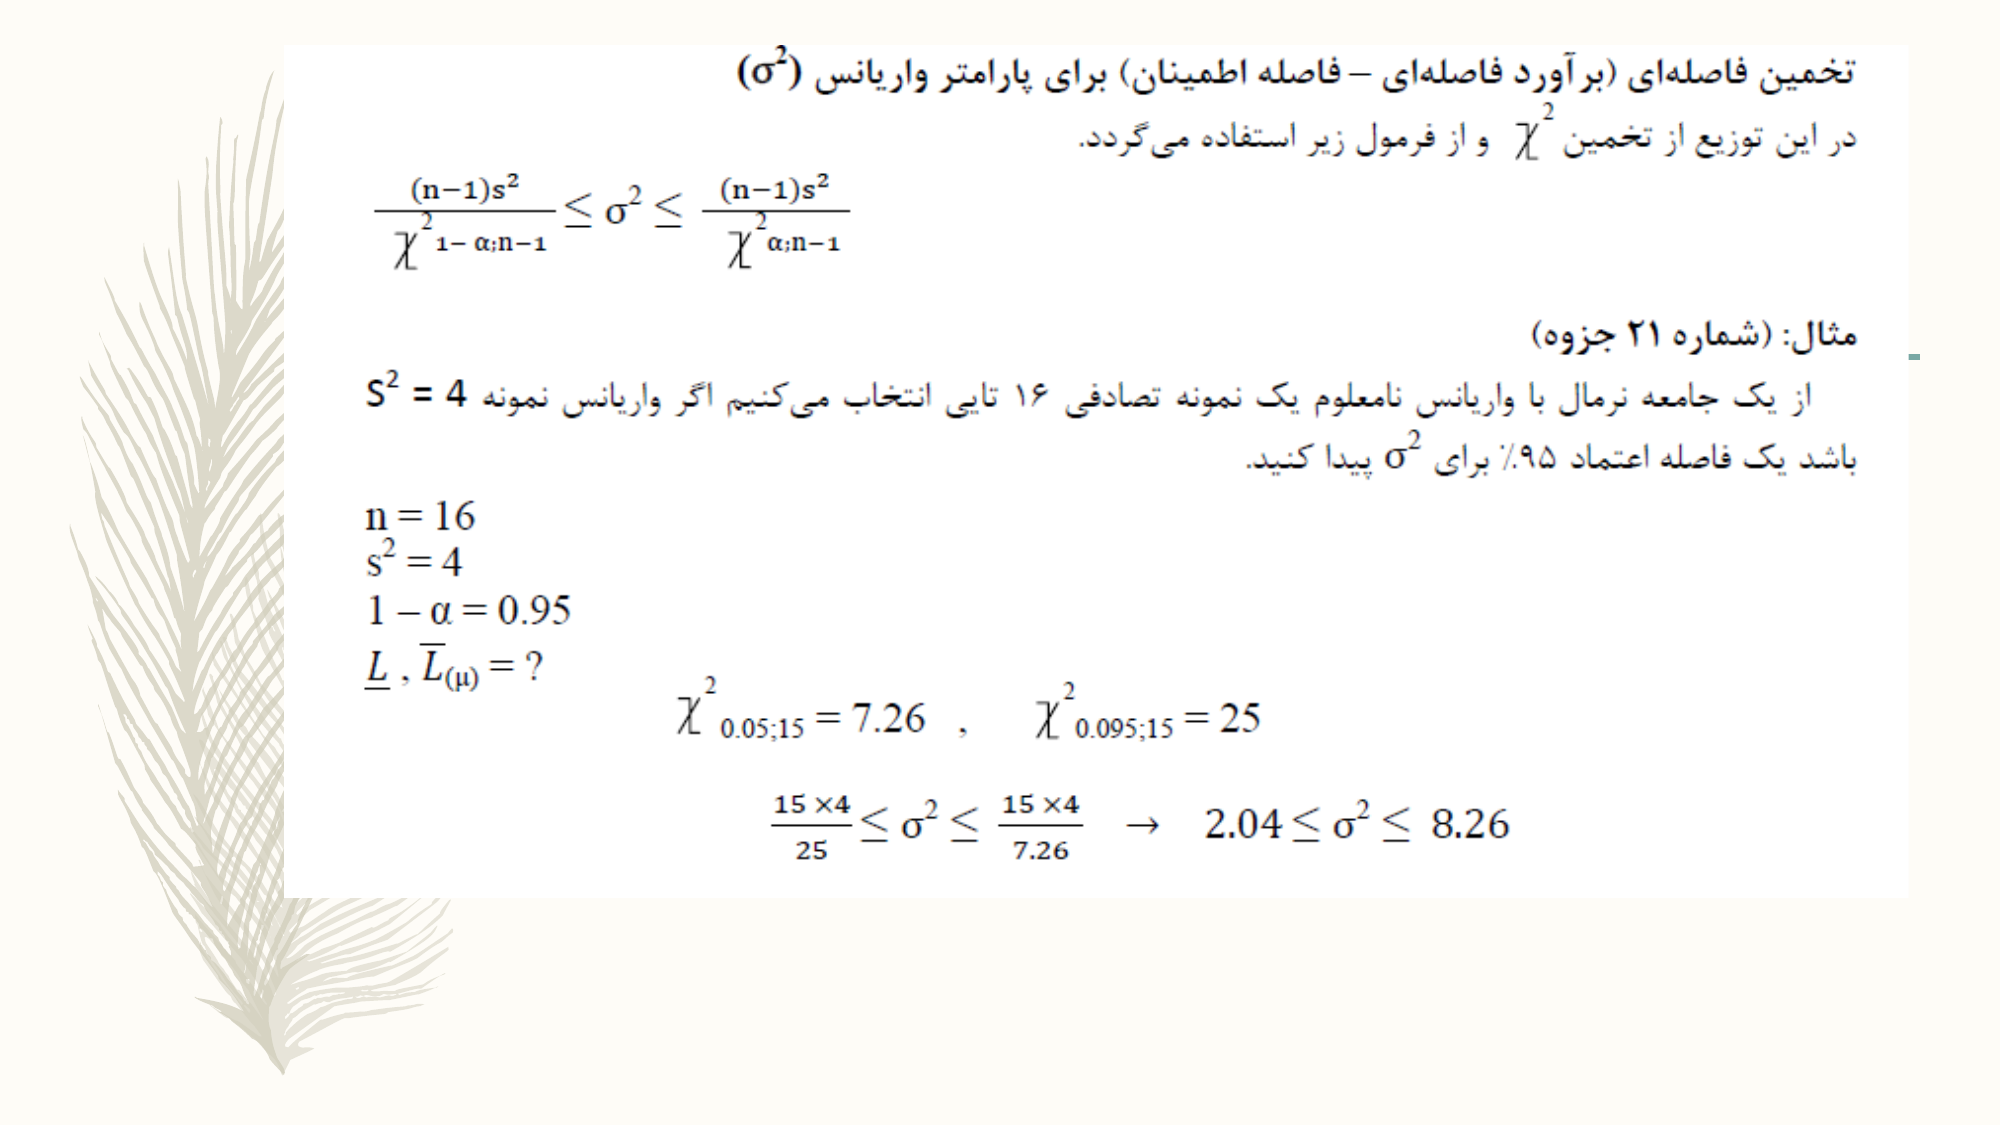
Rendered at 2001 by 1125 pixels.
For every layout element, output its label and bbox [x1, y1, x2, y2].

picture [283, 45, 1909, 898]
